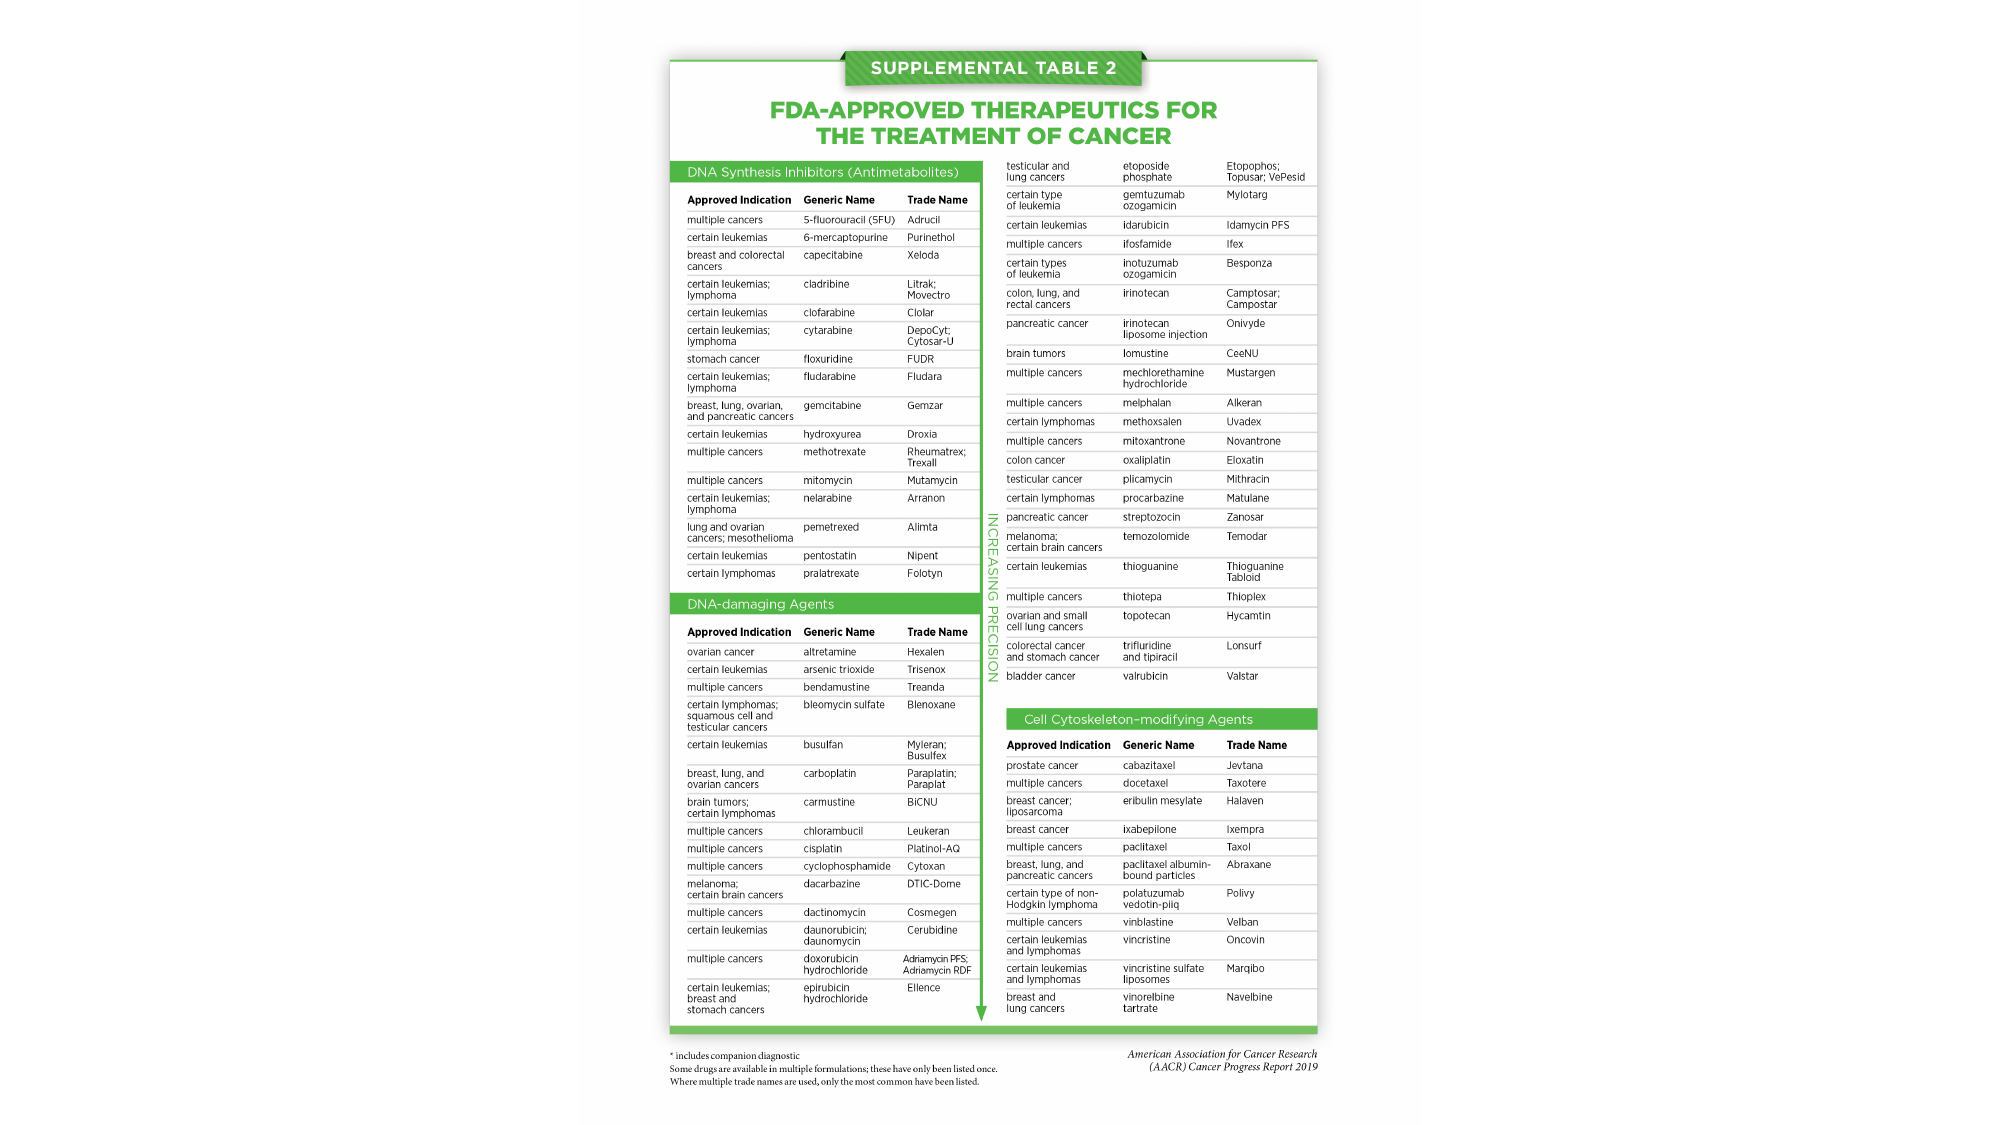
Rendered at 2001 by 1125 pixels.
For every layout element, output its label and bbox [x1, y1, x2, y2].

picture [579, 0, 1421, 1125]
